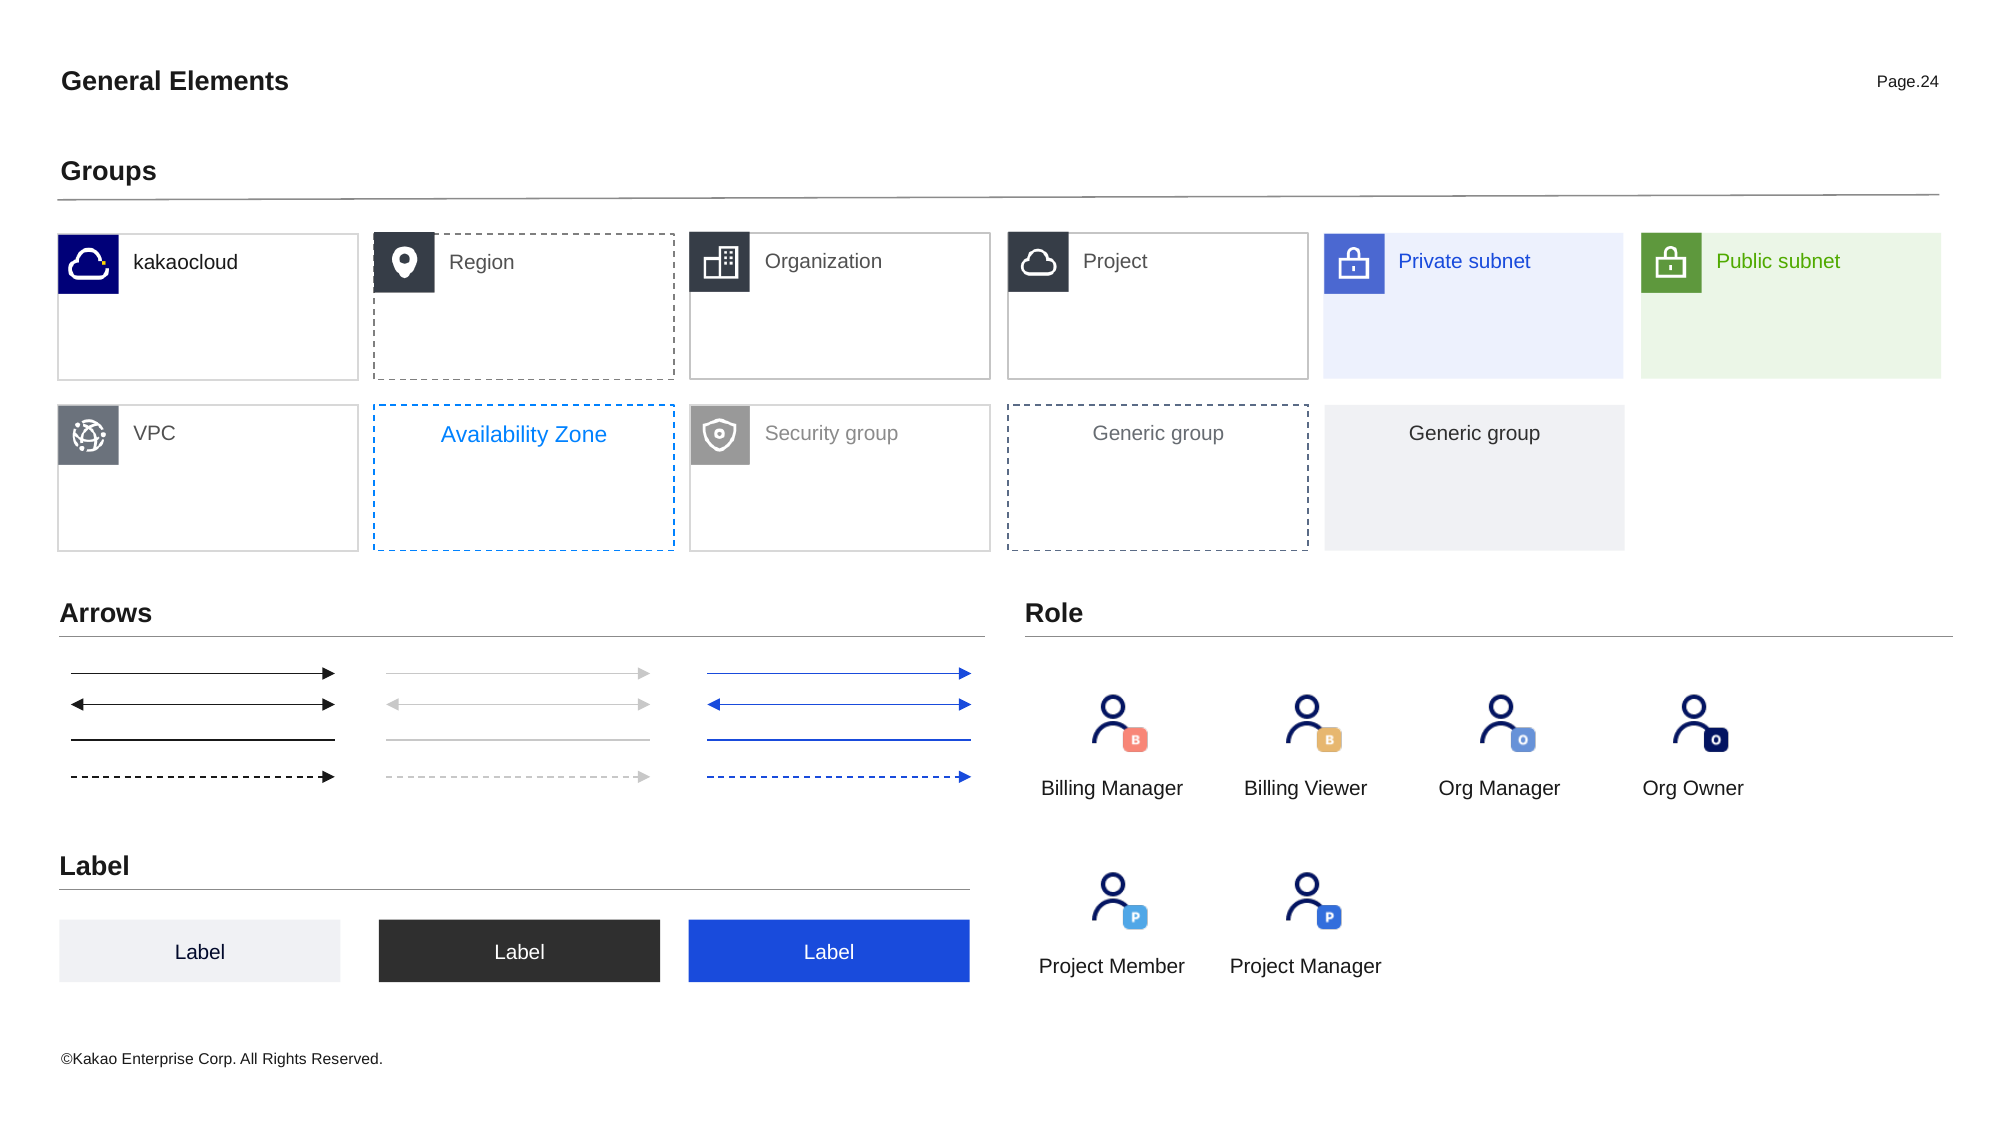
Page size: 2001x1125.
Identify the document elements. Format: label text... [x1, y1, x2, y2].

text_box Private subnet [1323, 232, 1624, 379]
picture [1059, 666, 1165, 773]
text_box Label [59, 919, 341, 983]
picture [689, 231, 751, 293]
text_box Availability Zone [374, 404, 675, 551]
list Org Manager [1415, 772, 1584, 1125]
list Arrows [59, 592, 397, 636]
text_box Label [688, 919, 970, 983]
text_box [57, 194, 1940, 200]
picture [1007, 231, 1069, 293]
picture [689, 404, 751, 466]
list Billing Manager [1028, 772, 1196, 950]
list Project Manager [1221, 950, 1390, 1125]
picture [1323, 233, 1385, 294]
text_box Label [378, 919, 661, 983]
picture [58, 233, 119, 295]
list Groups [60, 149, 399, 192]
picture [1640, 232, 1702, 294]
list Role [1024, 592, 1363, 636]
picture [1059, 844, 1165, 951]
picture [373, 231, 435, 293]
list Label [59, 844, 397, 889]
list Project Member [1028, 950, 1196, 1125]
picture [58, 404, 119, 466]
list Org Owner [1609, 772, 1778, 1125]
text_box kakaocloud [58, 234, 359, 381]
picture [1640, 666, 1747, 773]
text_box Project [1008, 232, 1309, 379]
text_box Organization [689, 232, 990, 379]
picture [1446, 666, 1553, 773]
list Billing Viewer [1221, 772, 1390, 950]
picture [1253, 666, 1359, 773]
text_box Public subnet [1641, 232, 1942, 379]
text_box Security group [689, 404, 990, 551]
text_box VPC [58, 404, 359, 551]
text_box Generic group [1008, 404, 1309, 551]
text_box Generic group [1324, 404, 1625, 551]
text_box Region [374, 234, 675, 380]
picture [1253, 844, 1359, 951]
list General Elements [60, 60, 399, 149]
